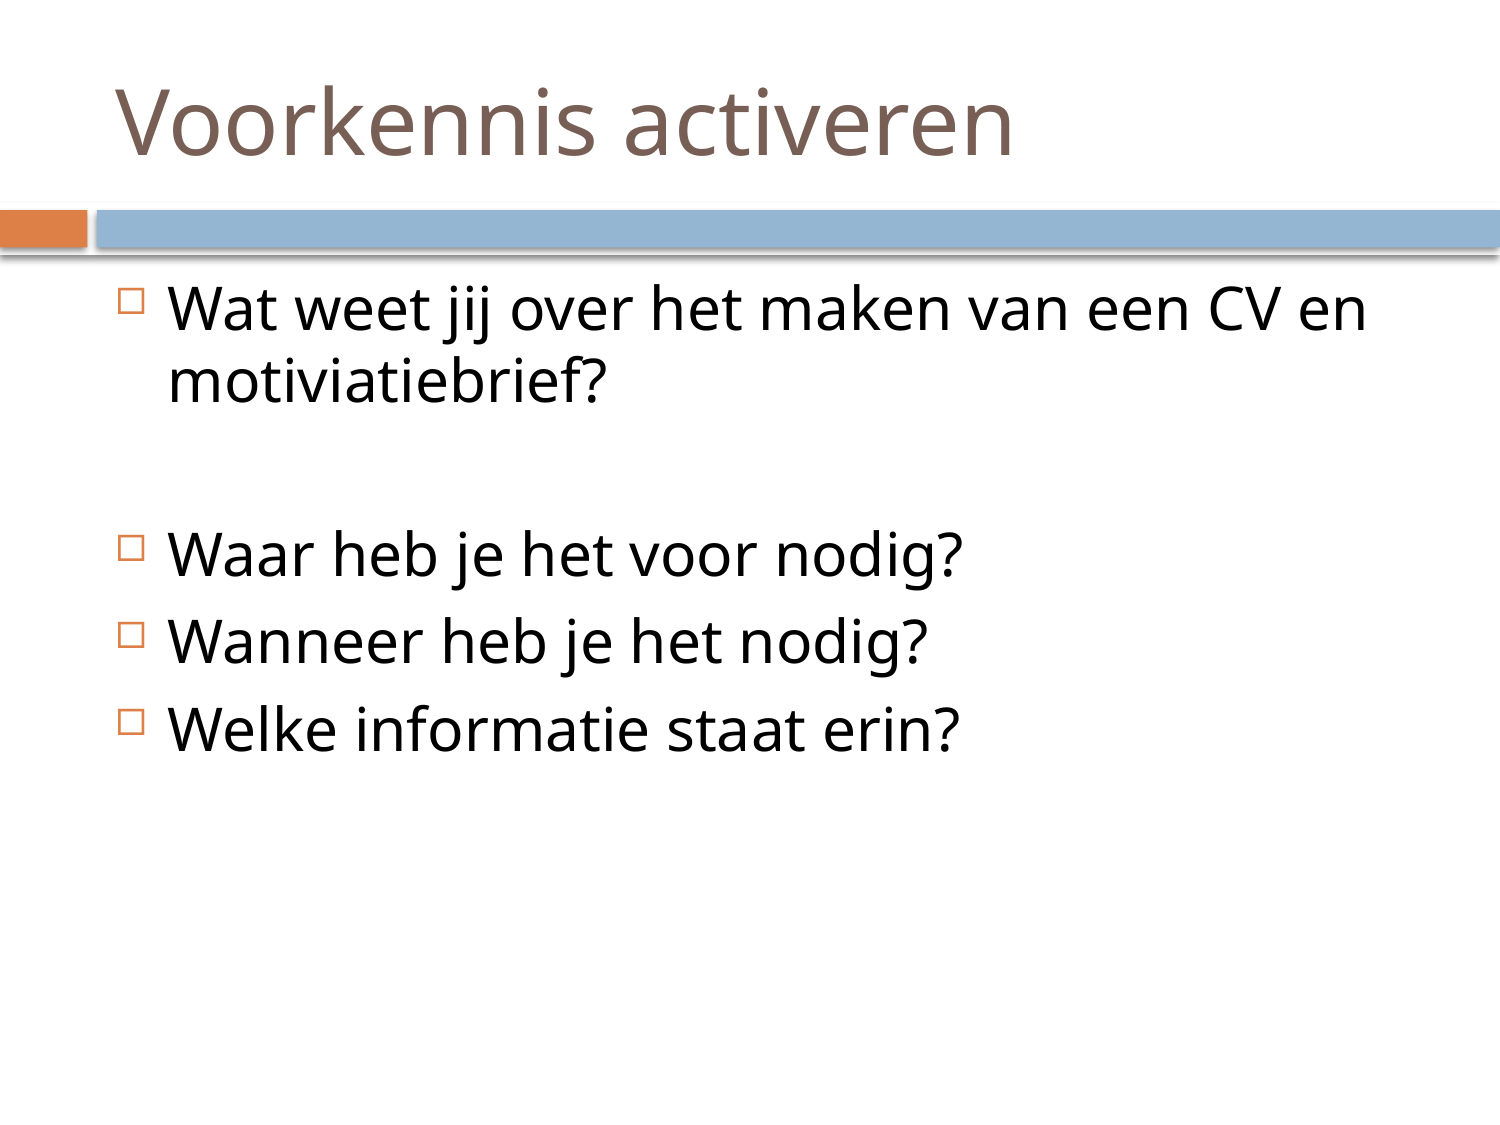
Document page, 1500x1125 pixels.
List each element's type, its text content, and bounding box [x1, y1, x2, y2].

list Wat weet jij over het maken van een CV en motiviatiebrief? Waar heb je het voor nodig? Wanneer heb je het nodig? Welke informatie staat erin? [100, 262, 1438, 1000]
title Voorkennis activeren [100, 37, 1438, 200]
